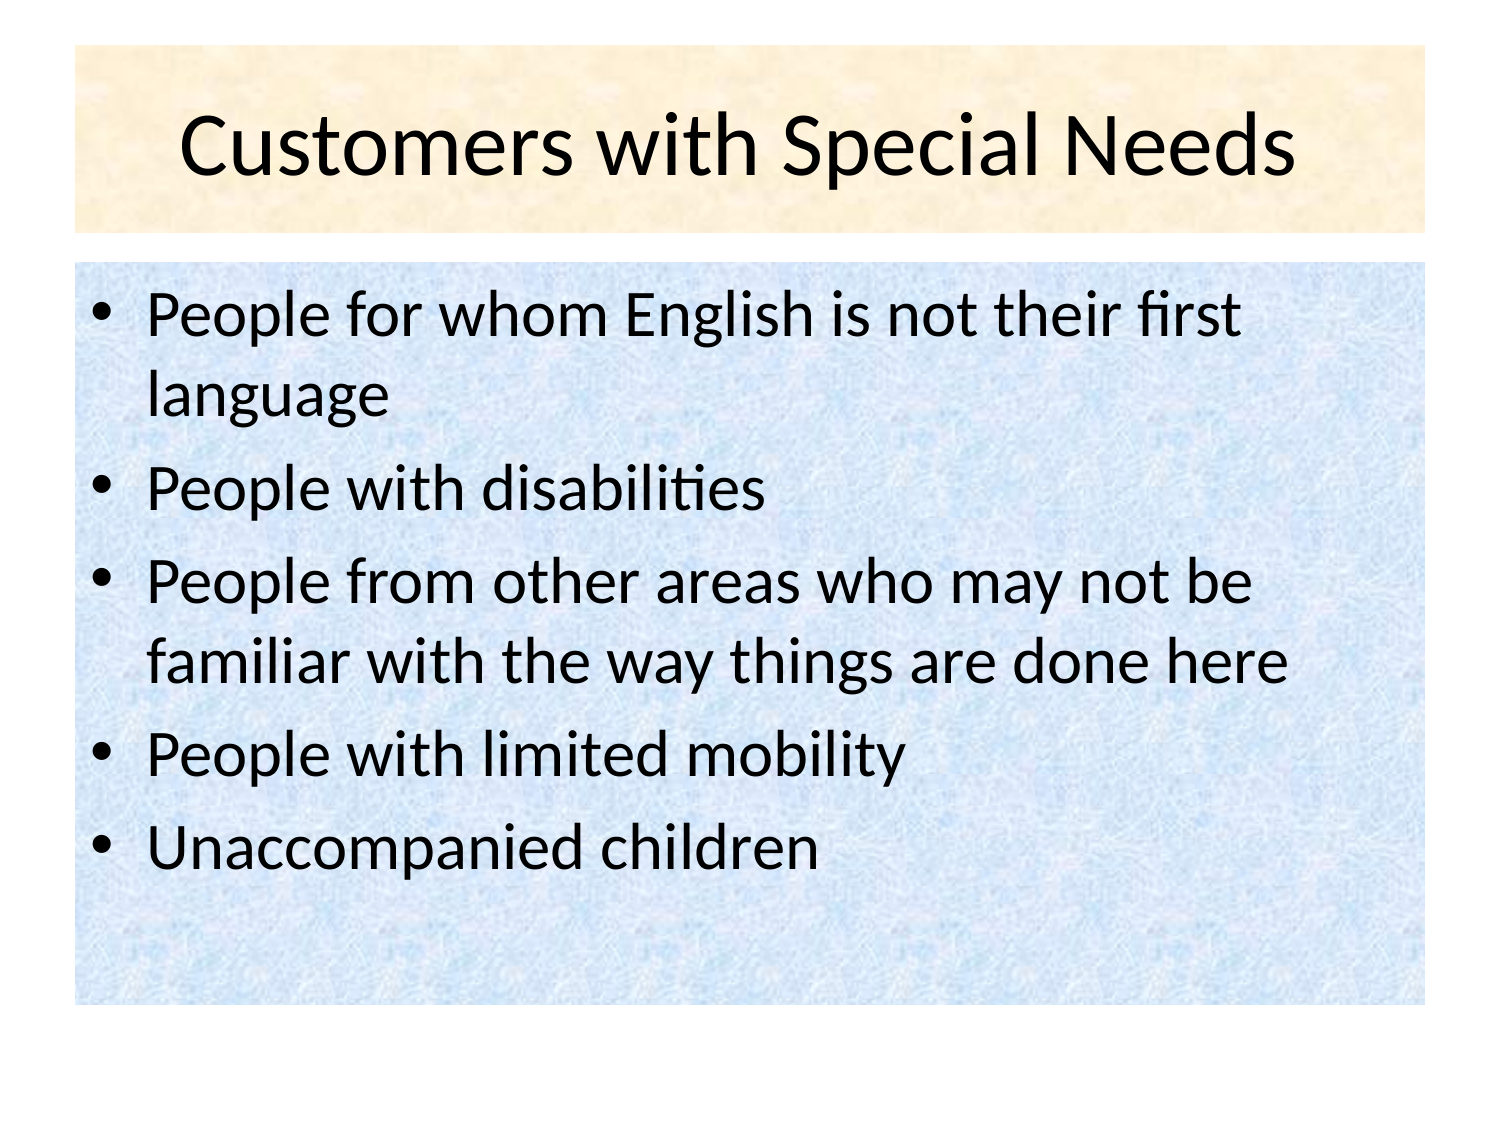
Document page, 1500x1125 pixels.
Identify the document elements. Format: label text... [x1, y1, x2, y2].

title Customers with Special Needs [75, 45, 1425, 233]
list People for whom English is not their first language People with disabilities People from other areas who may not be familiar with the way things are done here People with limited mobility Unaccompanied children [75, 262, 1425, 1005]
